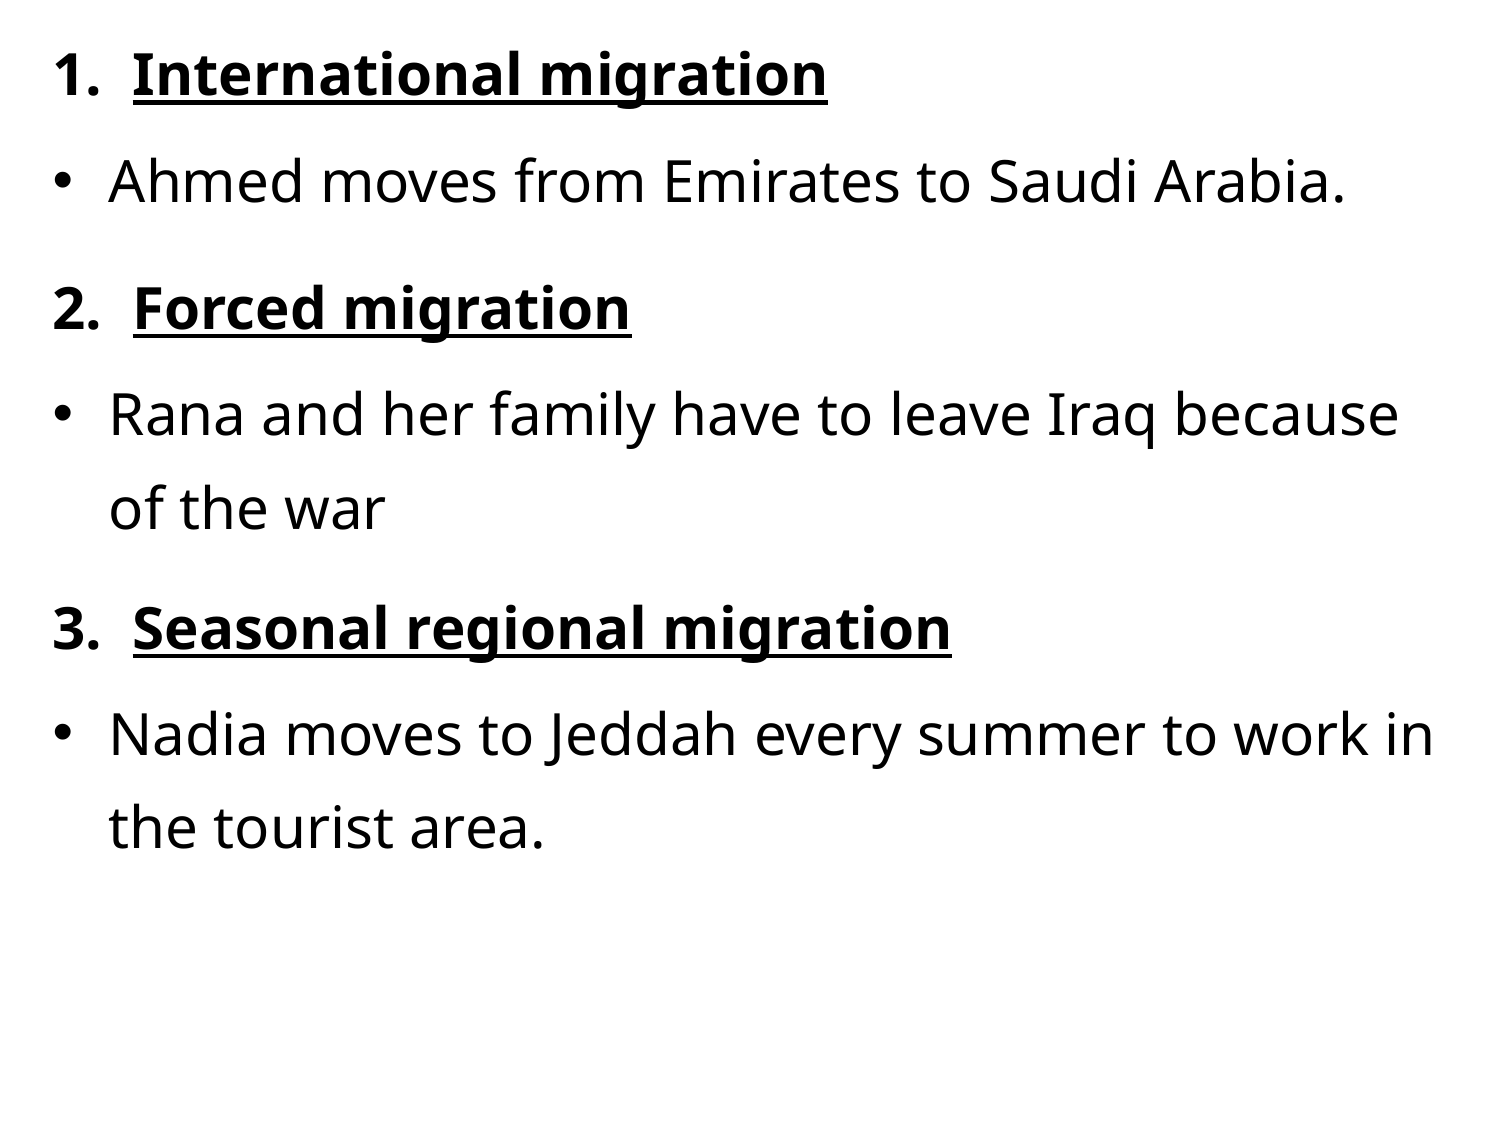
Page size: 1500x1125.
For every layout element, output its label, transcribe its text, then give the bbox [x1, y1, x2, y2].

list 1. International migration Ahmed moves from Emirates to Saudi Arabia. 2. Forced migration Rana and her family have to leave Iraq because of the war 3. Seasonal regional migration Nadia moves to Jeddah every summer to work in the tourist area. [37, 38, 1463, 1088]
